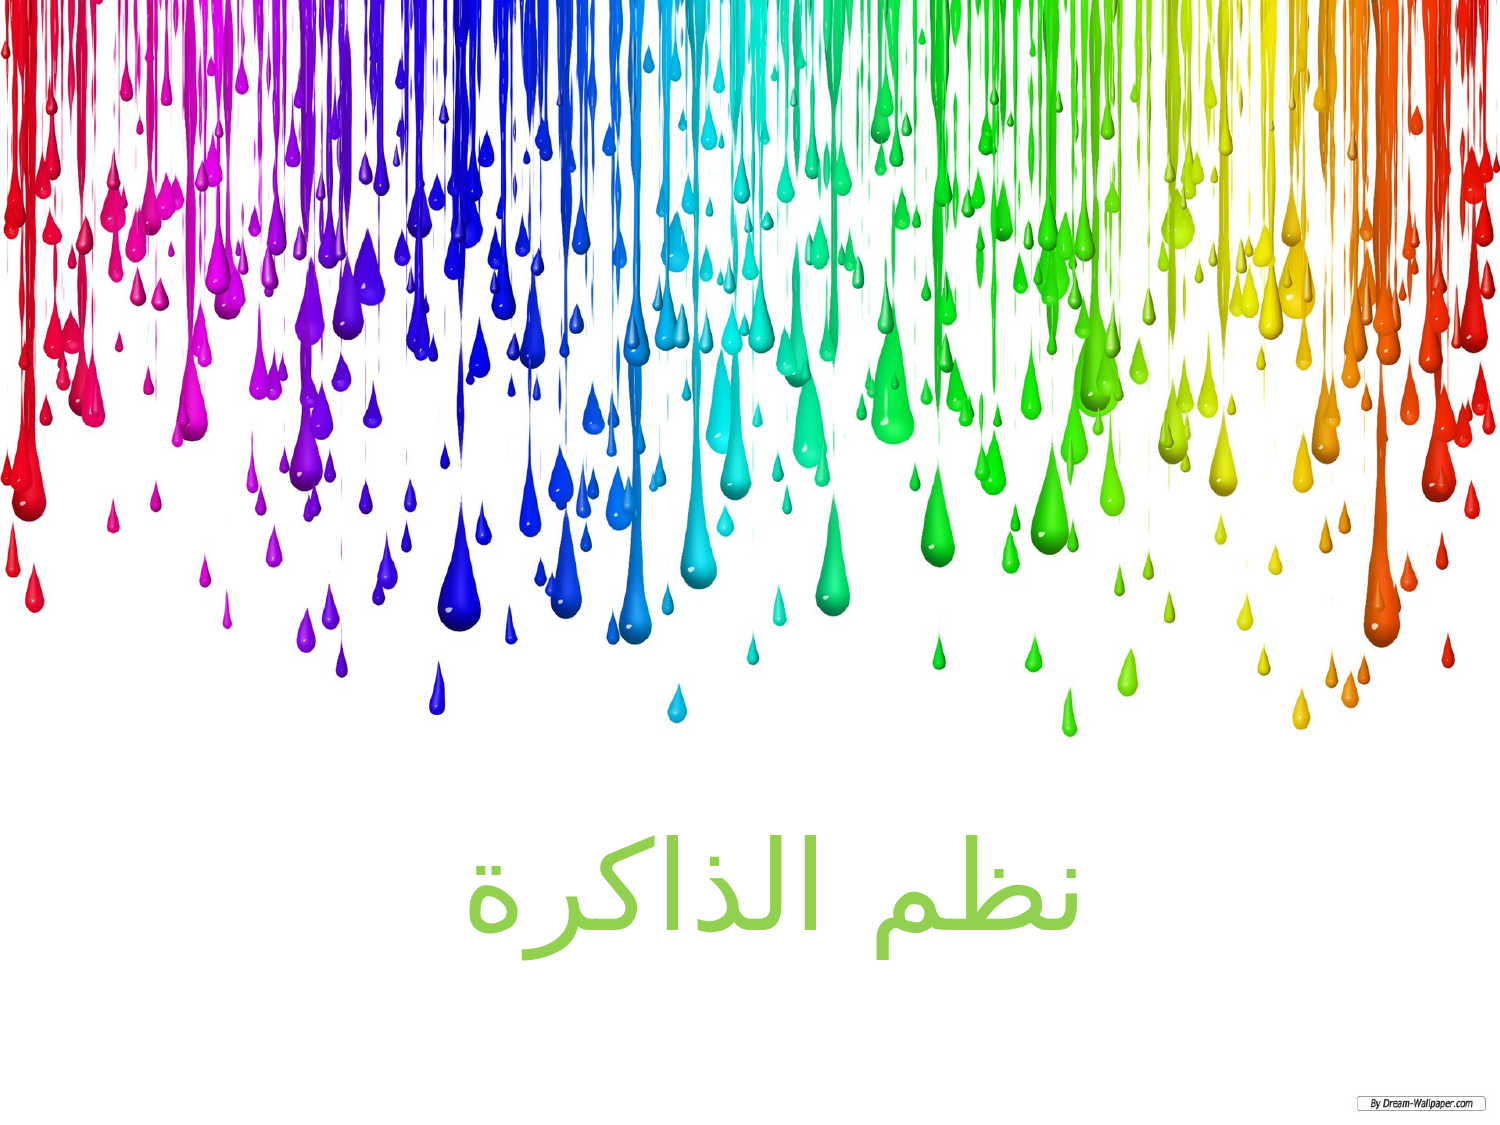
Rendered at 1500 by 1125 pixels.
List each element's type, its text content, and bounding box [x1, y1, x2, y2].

title نظم الذاكرة [100, 786, 1451, 975]
picture [0, 0, 1500, 1125]
